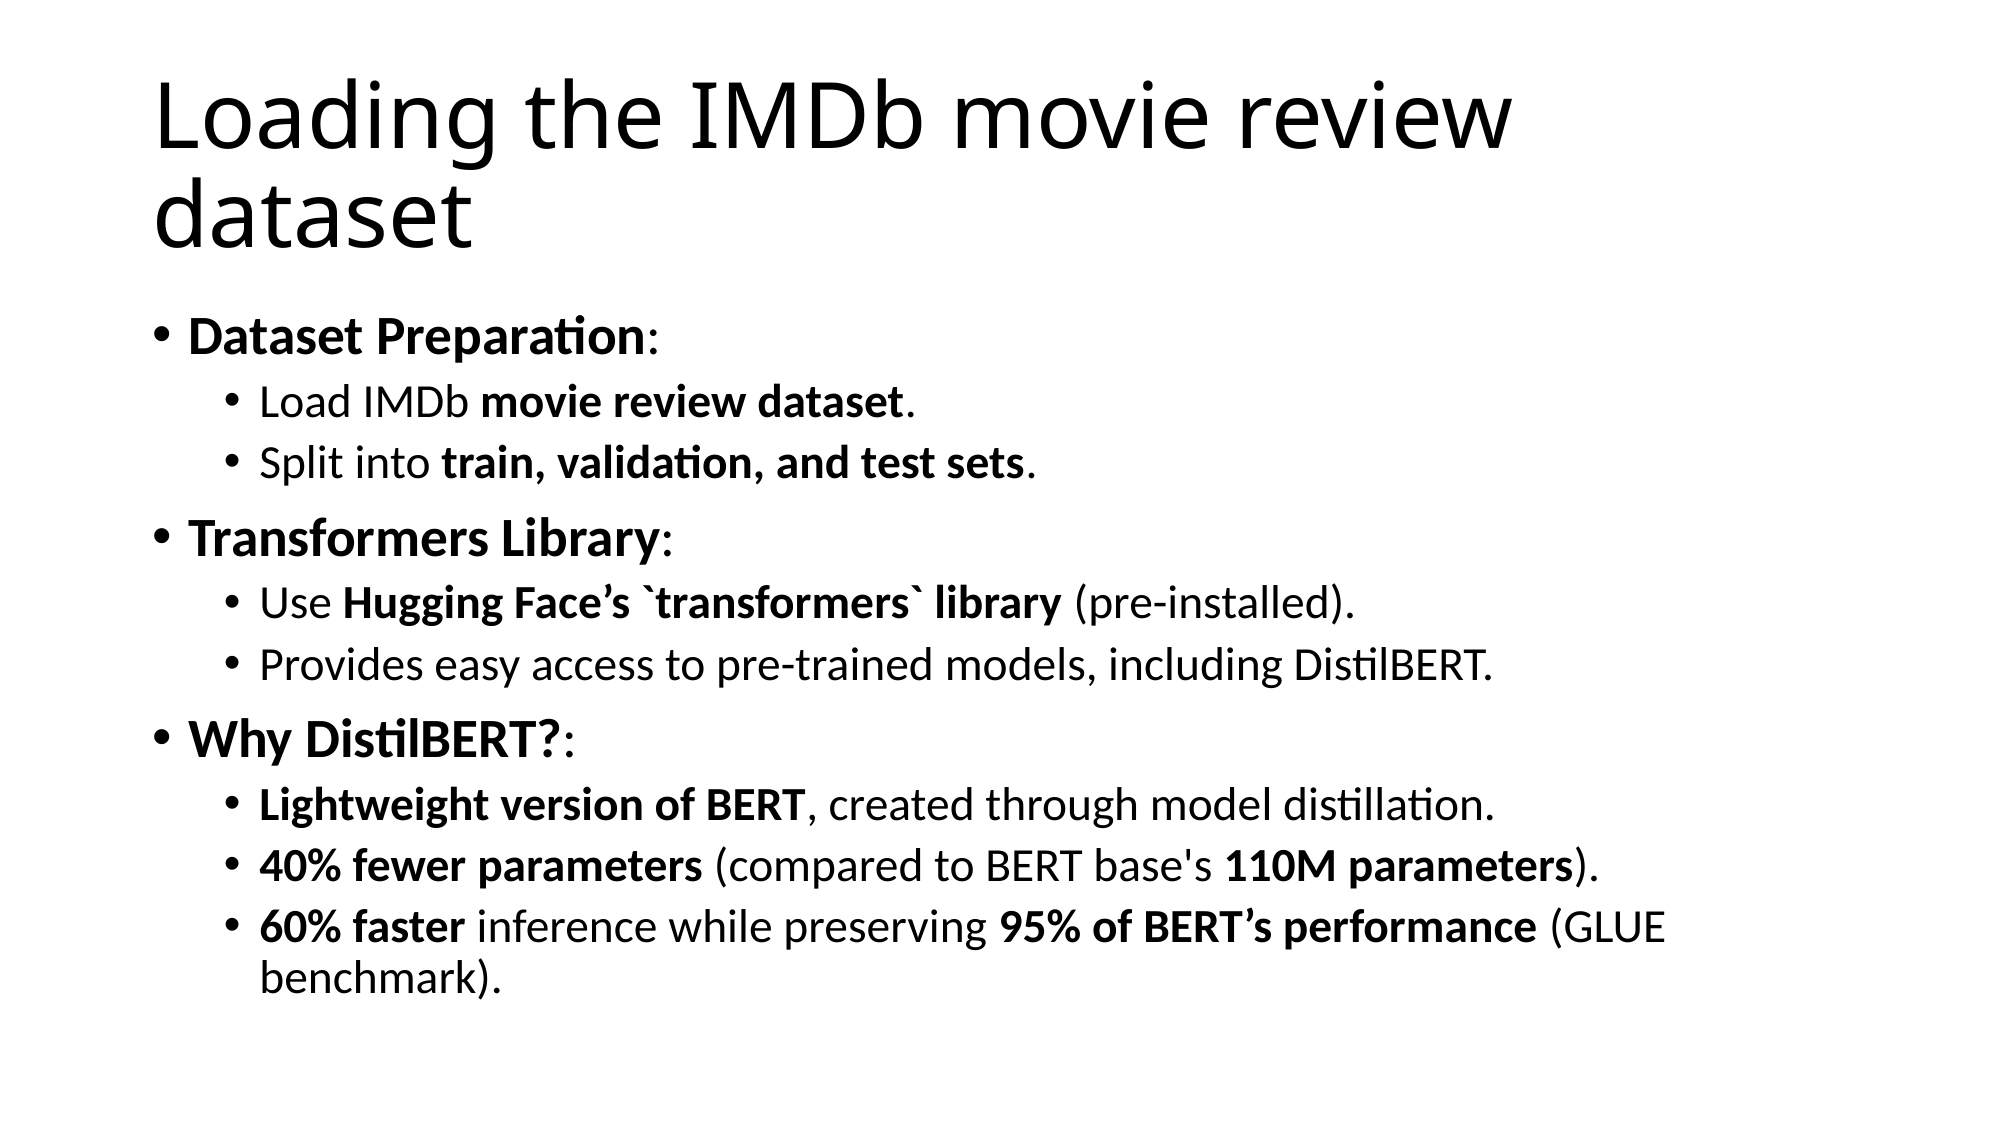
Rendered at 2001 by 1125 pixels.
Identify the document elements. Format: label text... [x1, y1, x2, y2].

title Loading the IMDb movie review dataset [137, 59, 1863, 278]
list Dataset Preparation: Load IMDb movie review dataset. Split into train, validation, and test sets. Transformers Library: Use Hugging Face’s `transformers` library (pre-installed). Provides easy access to pre-trained models, including DistilBERT. Why DistilBERT?: Lightweight version of BERT, created through model distillation. 40% fewer parameters (compared to BERT base's 110M parameters). 60% faster inference while preserving 95% of BERT’s performance (GLUE benchmark). [137, 299, 1863, 1014]
